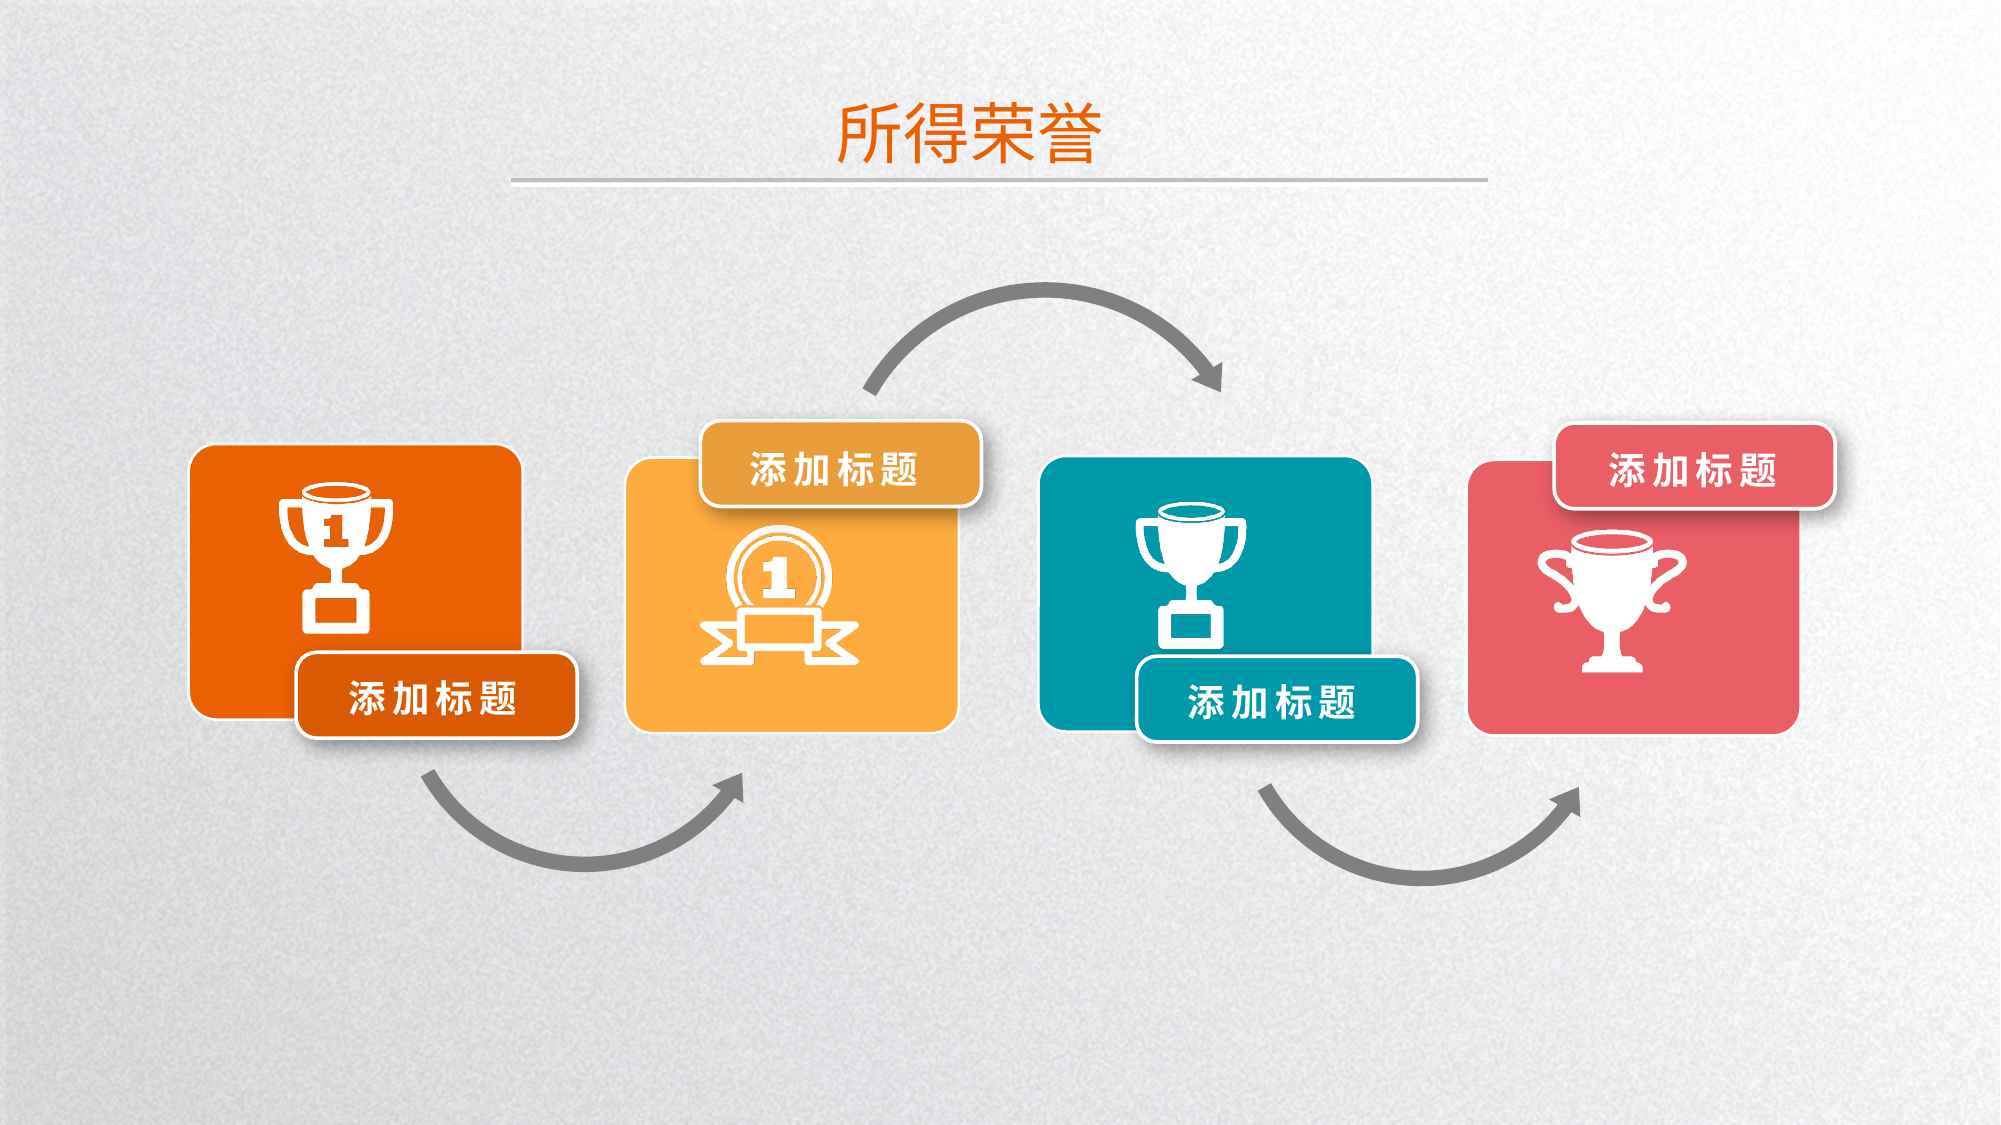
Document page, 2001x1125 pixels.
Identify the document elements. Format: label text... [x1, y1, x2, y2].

text_box 添加标题 [295, 667, 571, 728]
picture [0, 0, 2001, 1125]
text_box [1257, 783, 1581, 887]
text_box [1465, 458, 1802, 737]
text_box [623, 456, 960, 735]
text_box [1553, 421, 1837, 510]
text_box [862, 282, 1223, 397]
text_box [1136, 655, 1419, 744]
text_box 所得荣誉 [822, 83, 1119, 178]
text_box [295, 651, 579, 740]
text_box 添加标题 [696, 439, 972, 499]
text_box [420, 769, 744, 873]
text_box 添加标题 [1555, 439, 1831, 500]
text_box [699, 419, 983, 508]
text_box [1037, 454, 1374, 733]
text_box 添加标题 [1134, 671, 1410, 732]
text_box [511, 179, 1489, 186]
text_box [187, 442, 524, 721]
